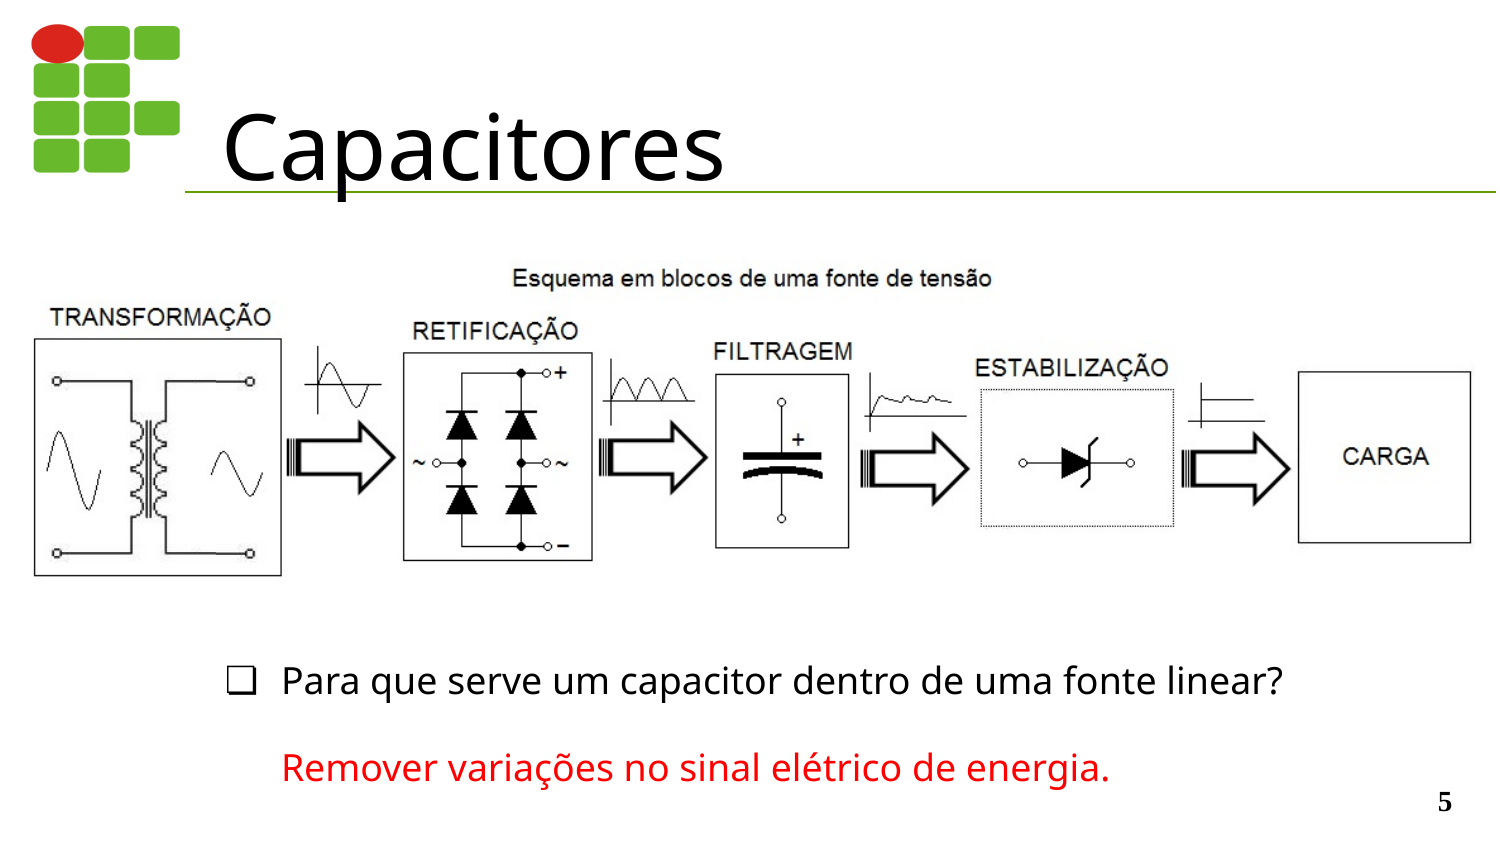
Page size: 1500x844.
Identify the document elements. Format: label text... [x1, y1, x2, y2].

text_box ‹#› [1390, 768, 1468, 825]
list Remover variações no sinal elétrico de energia. [266, 714, 1248, 784]
picture [24, 259, 1476, 584]
list Para que serve um capacitor dentro de uma fonte linear? [191, 626, 1411, 696]
picture [29, 23, 182, 174]
title Capacitores [206, 26, 1468, 207]
